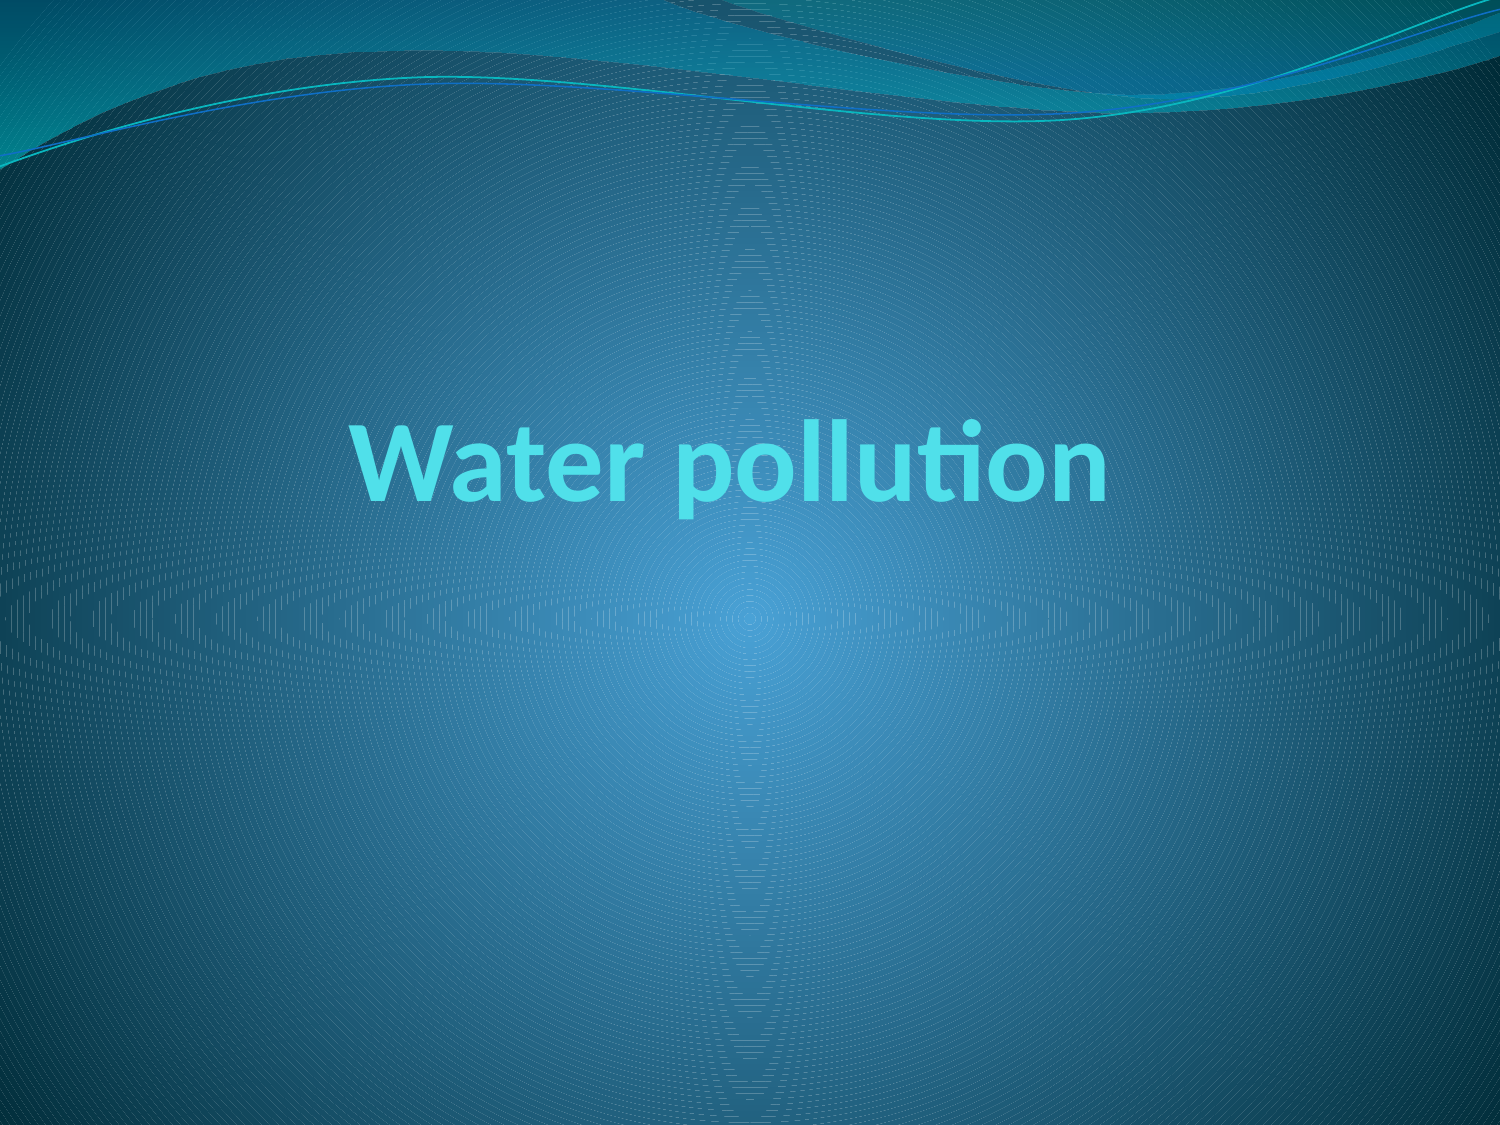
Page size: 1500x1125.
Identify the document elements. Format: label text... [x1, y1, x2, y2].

title Water pollution [87, 224, 1376, 525]
subtitle [87, 529, 1376, 818]
